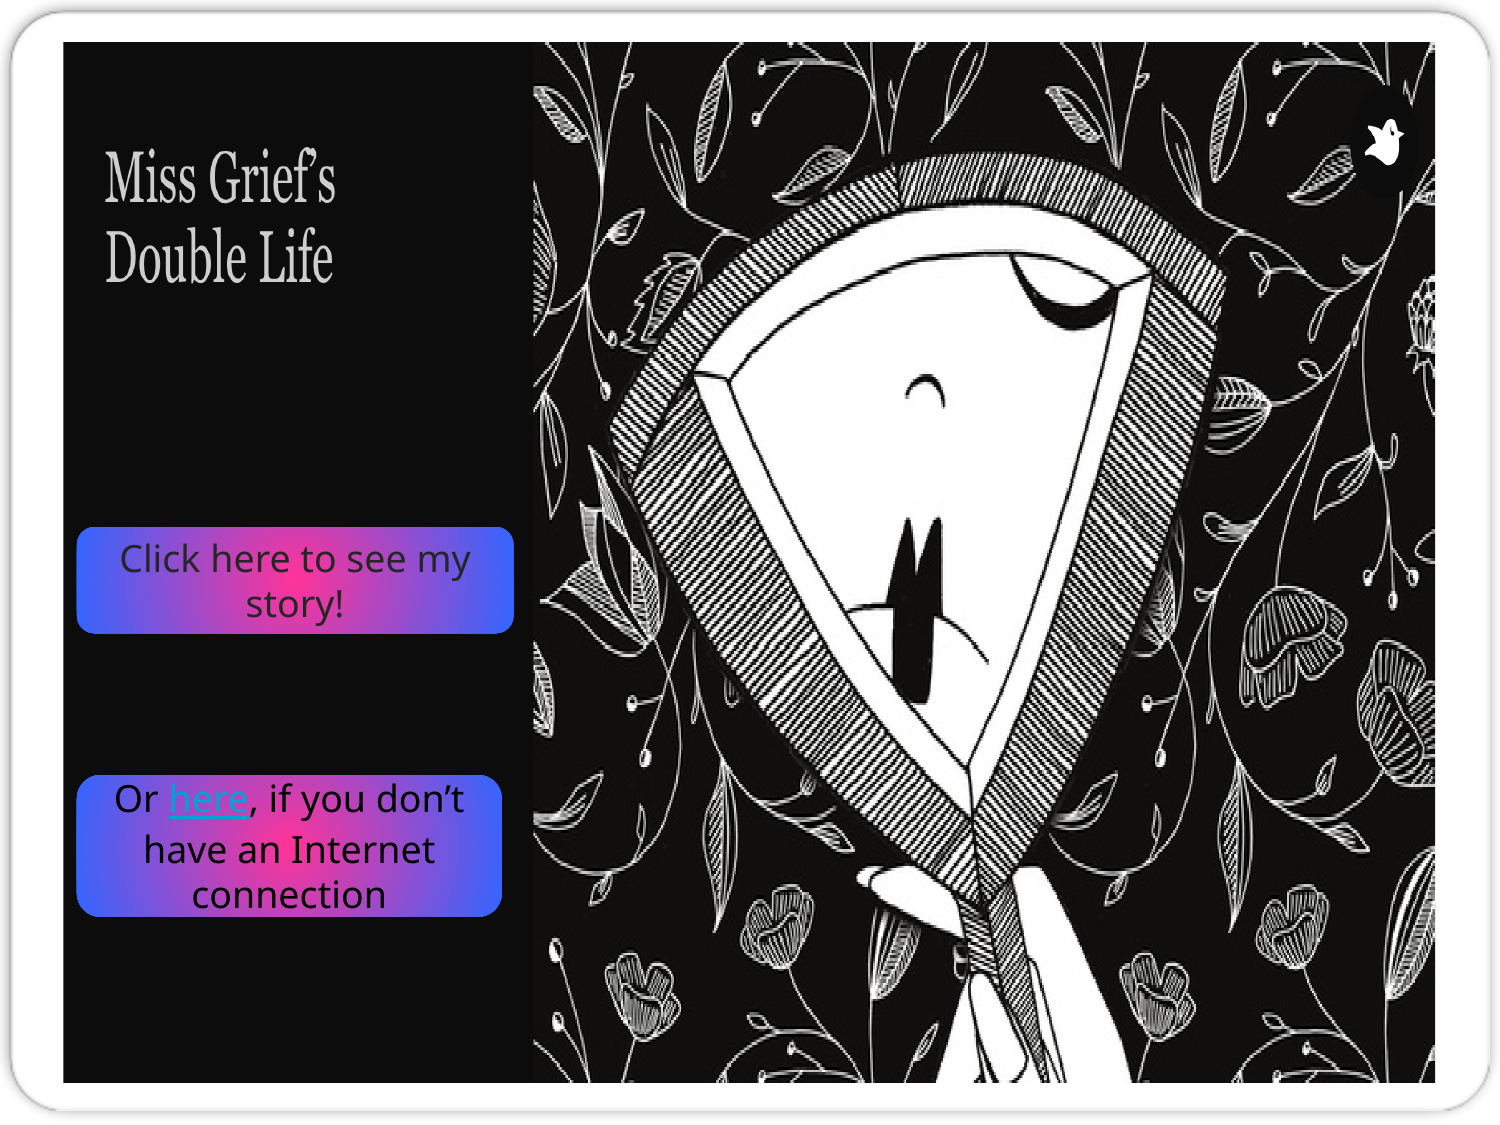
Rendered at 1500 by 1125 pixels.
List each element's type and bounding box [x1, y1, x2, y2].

picture [63, 42, 1436, 1083]
